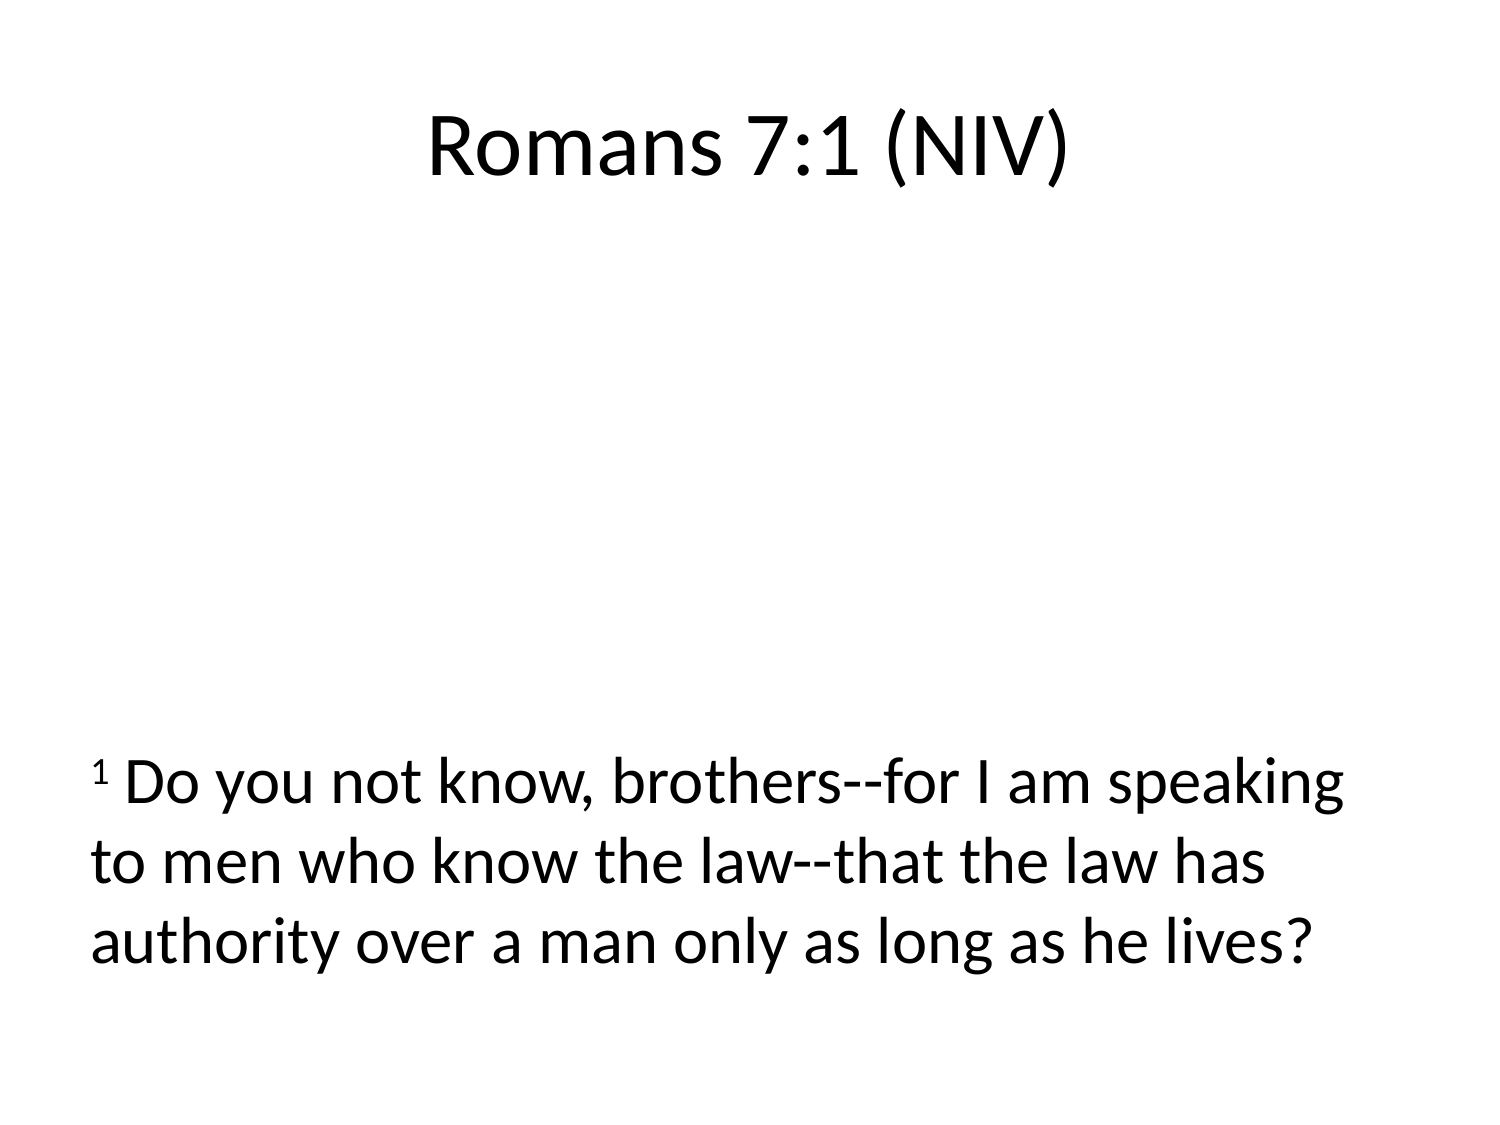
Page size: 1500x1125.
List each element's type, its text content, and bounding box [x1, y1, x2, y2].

list 1 Do you not know, brothers--for I am speaking to men who know the law--that the law has authority over a man only as long as he lives? [75, 262, 1425, 1005]
title Romans 7:1 (NIV) [75, 45, 1425, 233]
